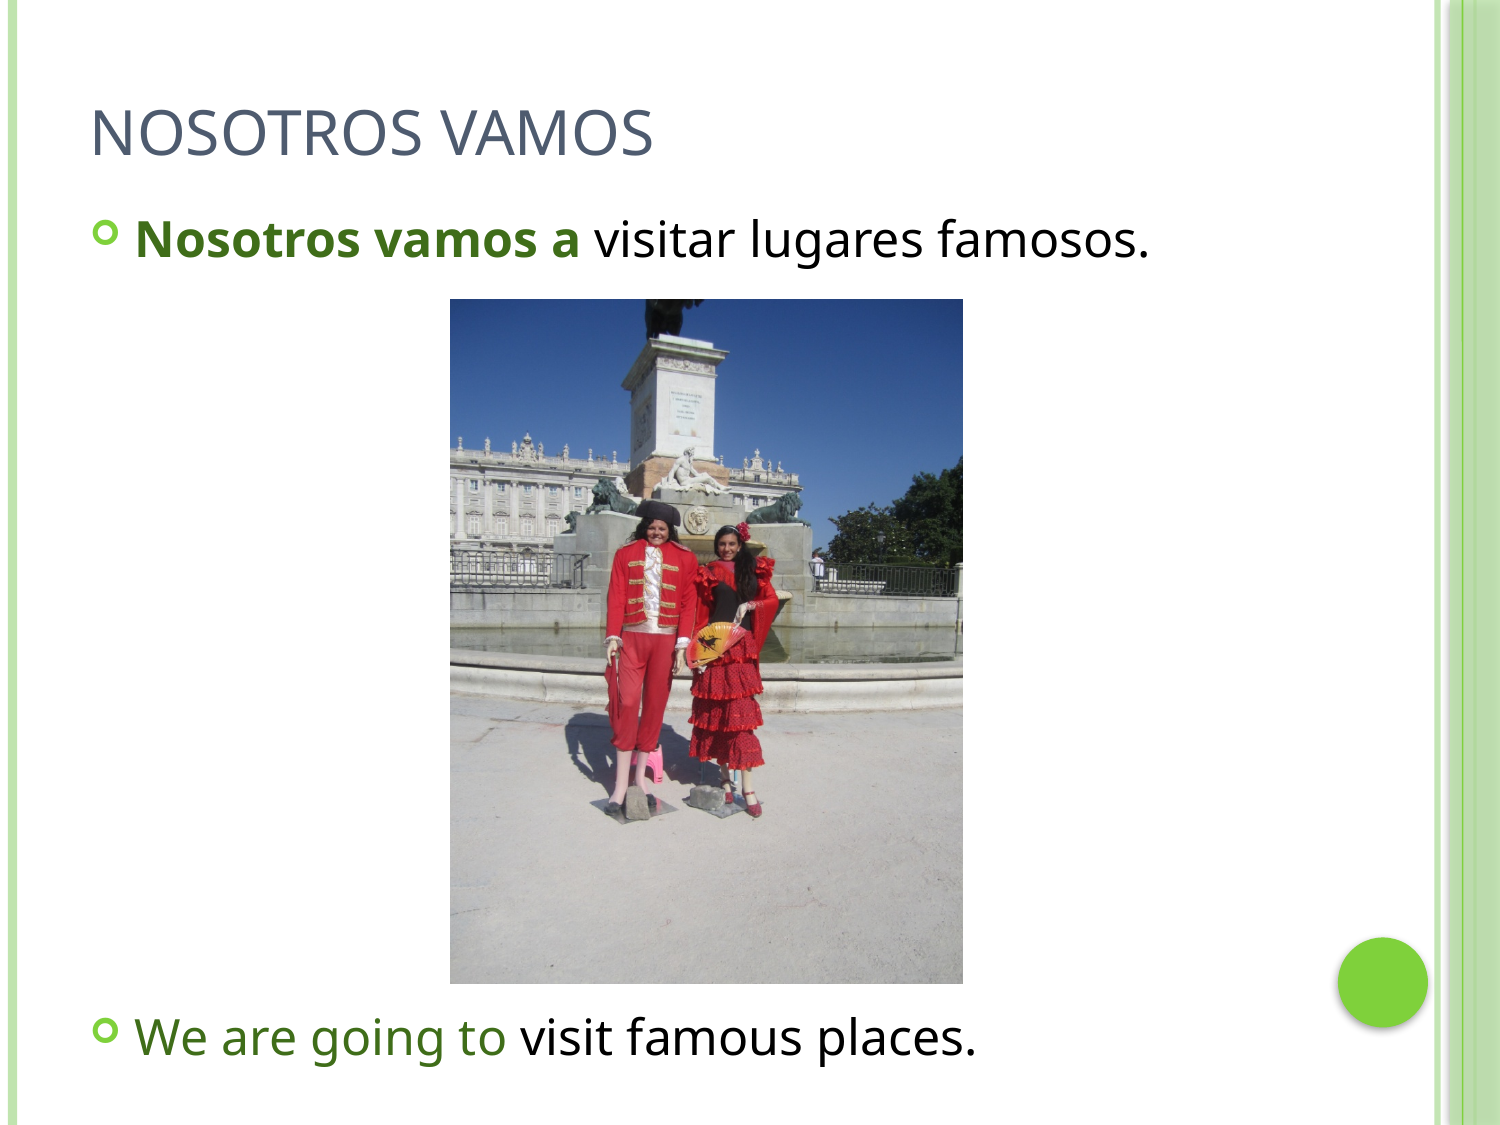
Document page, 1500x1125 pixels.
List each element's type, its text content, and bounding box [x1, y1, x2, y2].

title Nosotros vamos [75, 45, 1300, 175]
picture [449, 299, 963, 984]
list Nosotros vamos a visitar lugares famosos. We are going to visit famous places. [75, 200, 1300, 1100]
